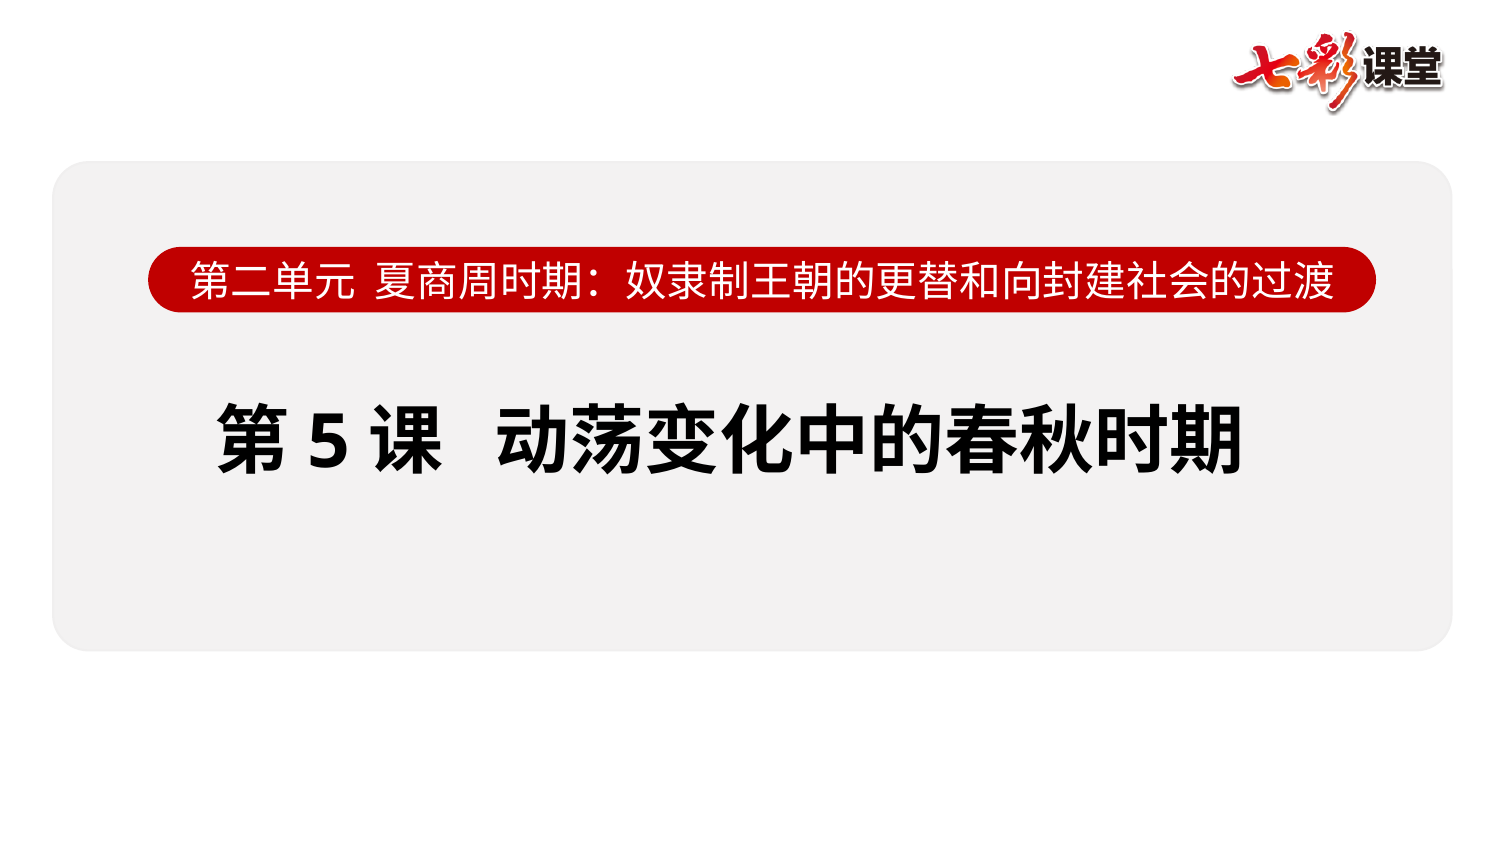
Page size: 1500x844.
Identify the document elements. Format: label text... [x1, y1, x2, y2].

picture [1228, 26, 1449, 116]
text_box 第二单元 夏商周时期：奴隶制王朝的更替和向封建社会的过渡 [147, 245, 1378, 314]
text_box [52, 161, 1453, 652]
text_box 第5课 动荡变化中的春秋时期 [83, 384, 1427, 490]
